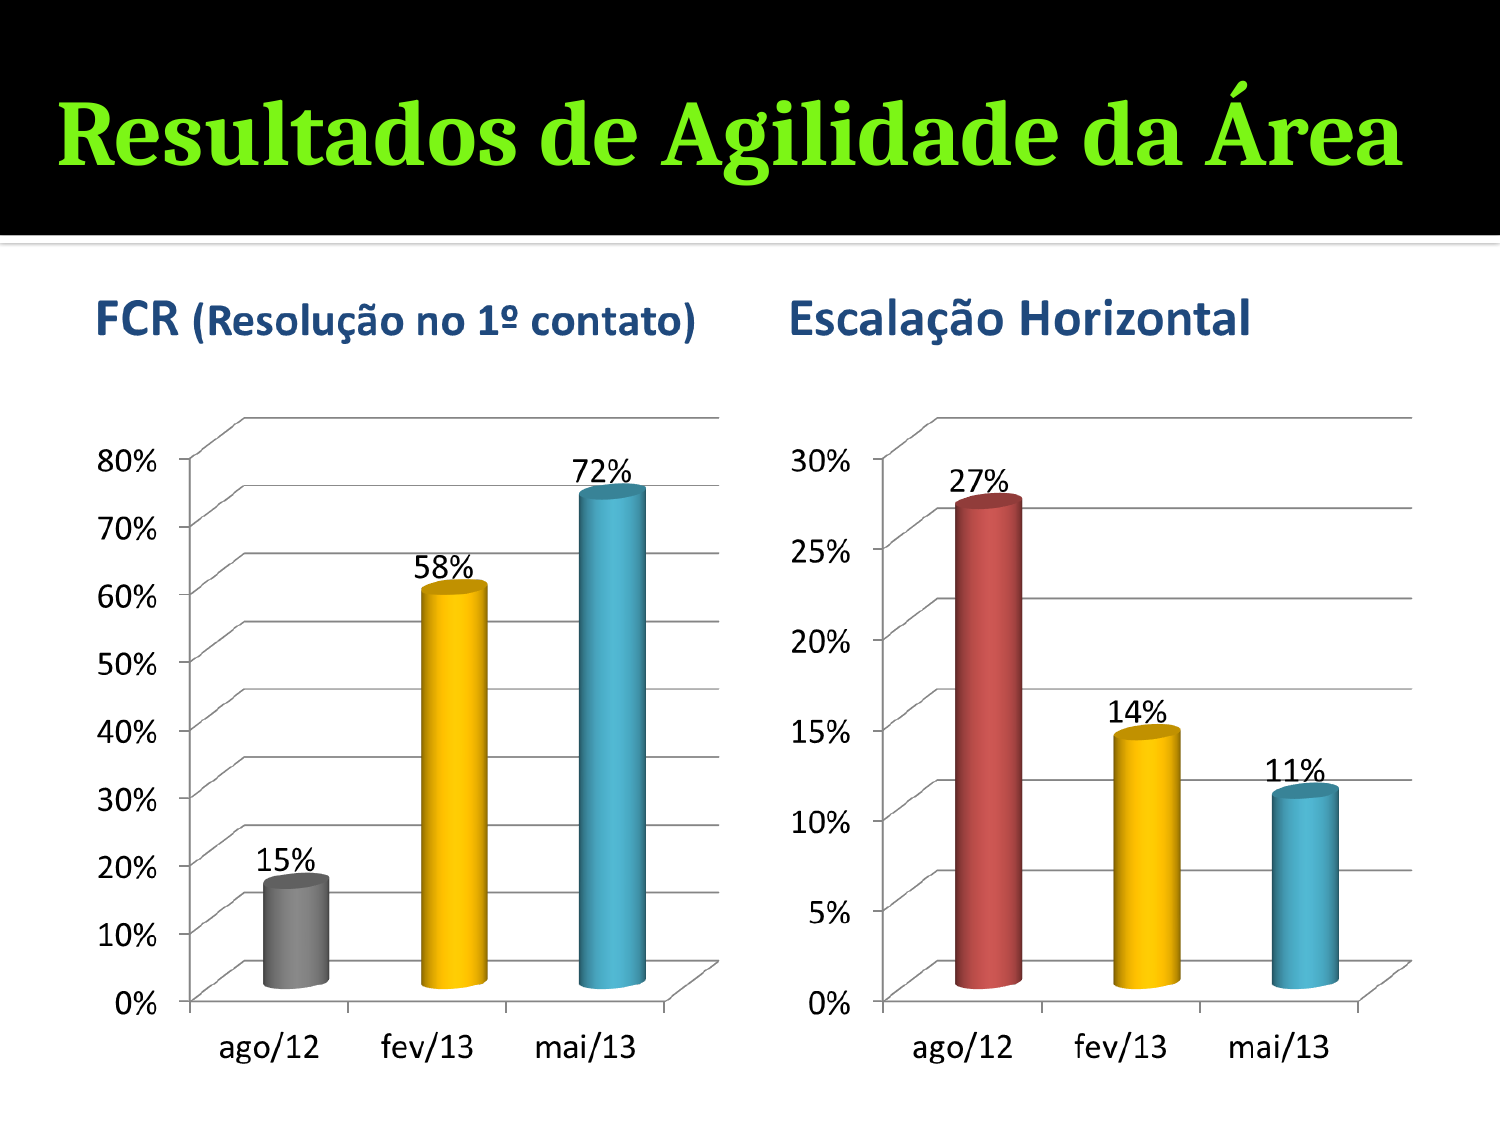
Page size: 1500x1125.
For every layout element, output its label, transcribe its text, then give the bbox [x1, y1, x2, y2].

title Resultados de Agilidade da Área [41, 25, 1459, 231]
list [61, 267, 1439, 1094]
